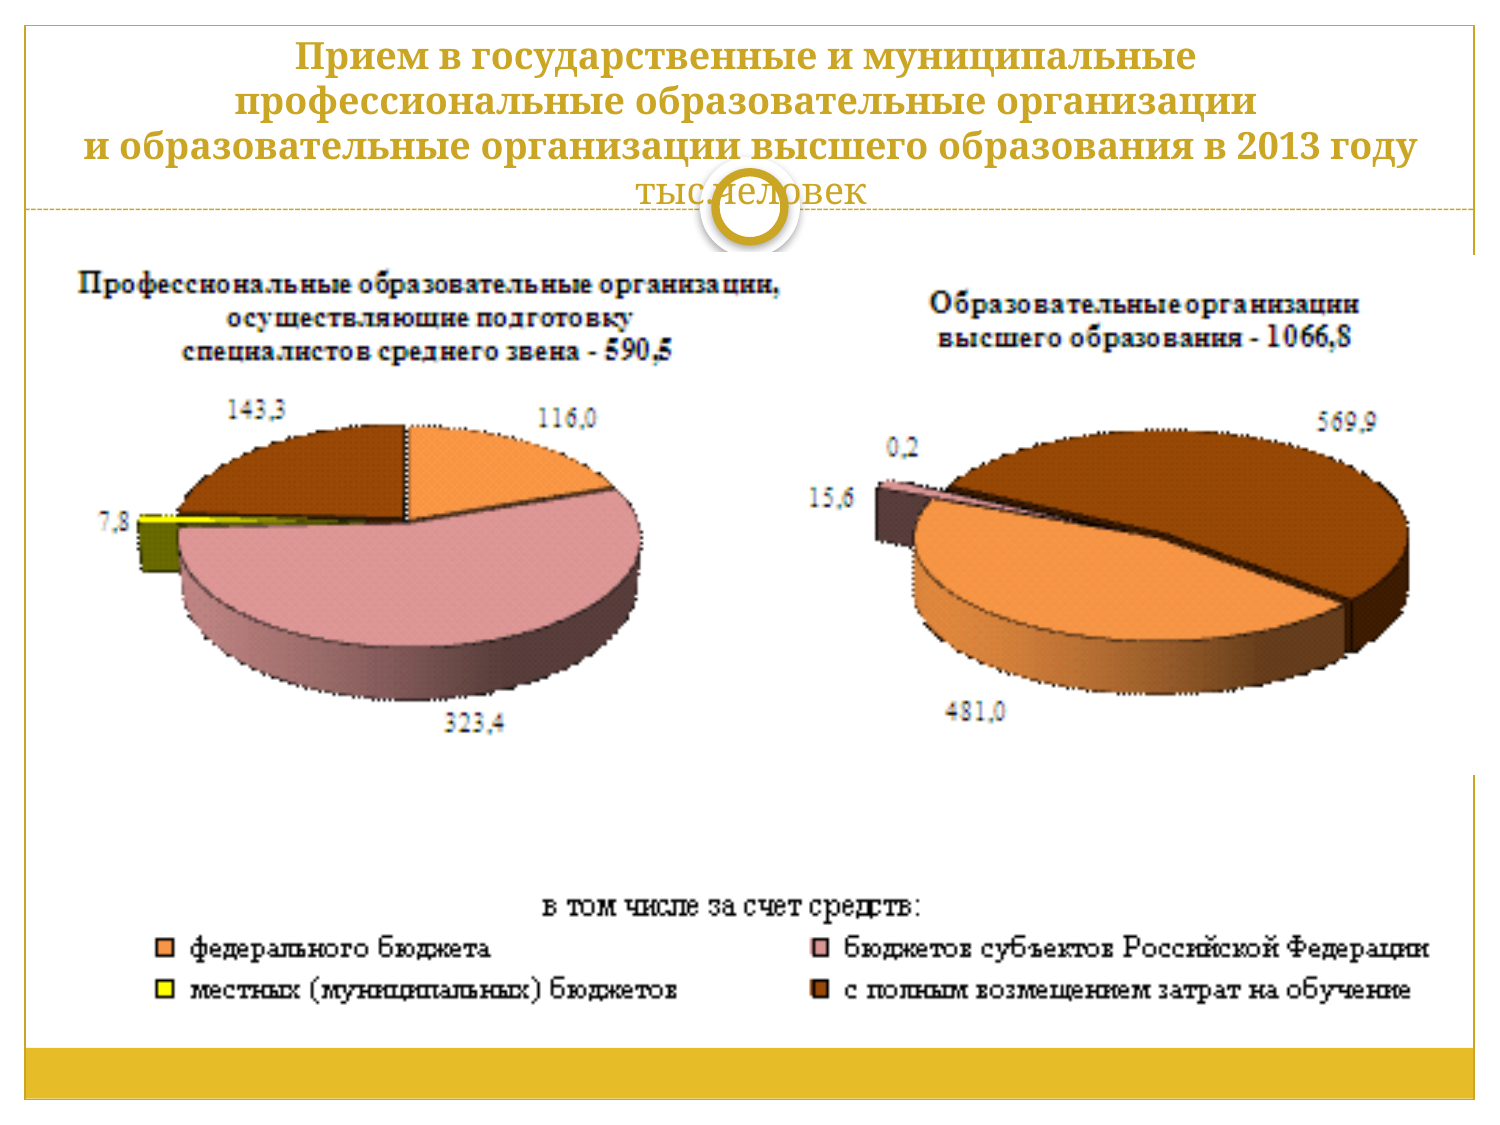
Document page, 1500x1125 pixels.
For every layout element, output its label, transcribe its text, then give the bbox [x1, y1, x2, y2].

title Прием в государственные и муниципальные профессиональные образовательные организации и образовательные организации высшего образования в 2013 году тыс.человек [53, 37, 1450, 220]
picture [88, 881, 1468, 1024]
picture [64, 252, 1500, 776]
